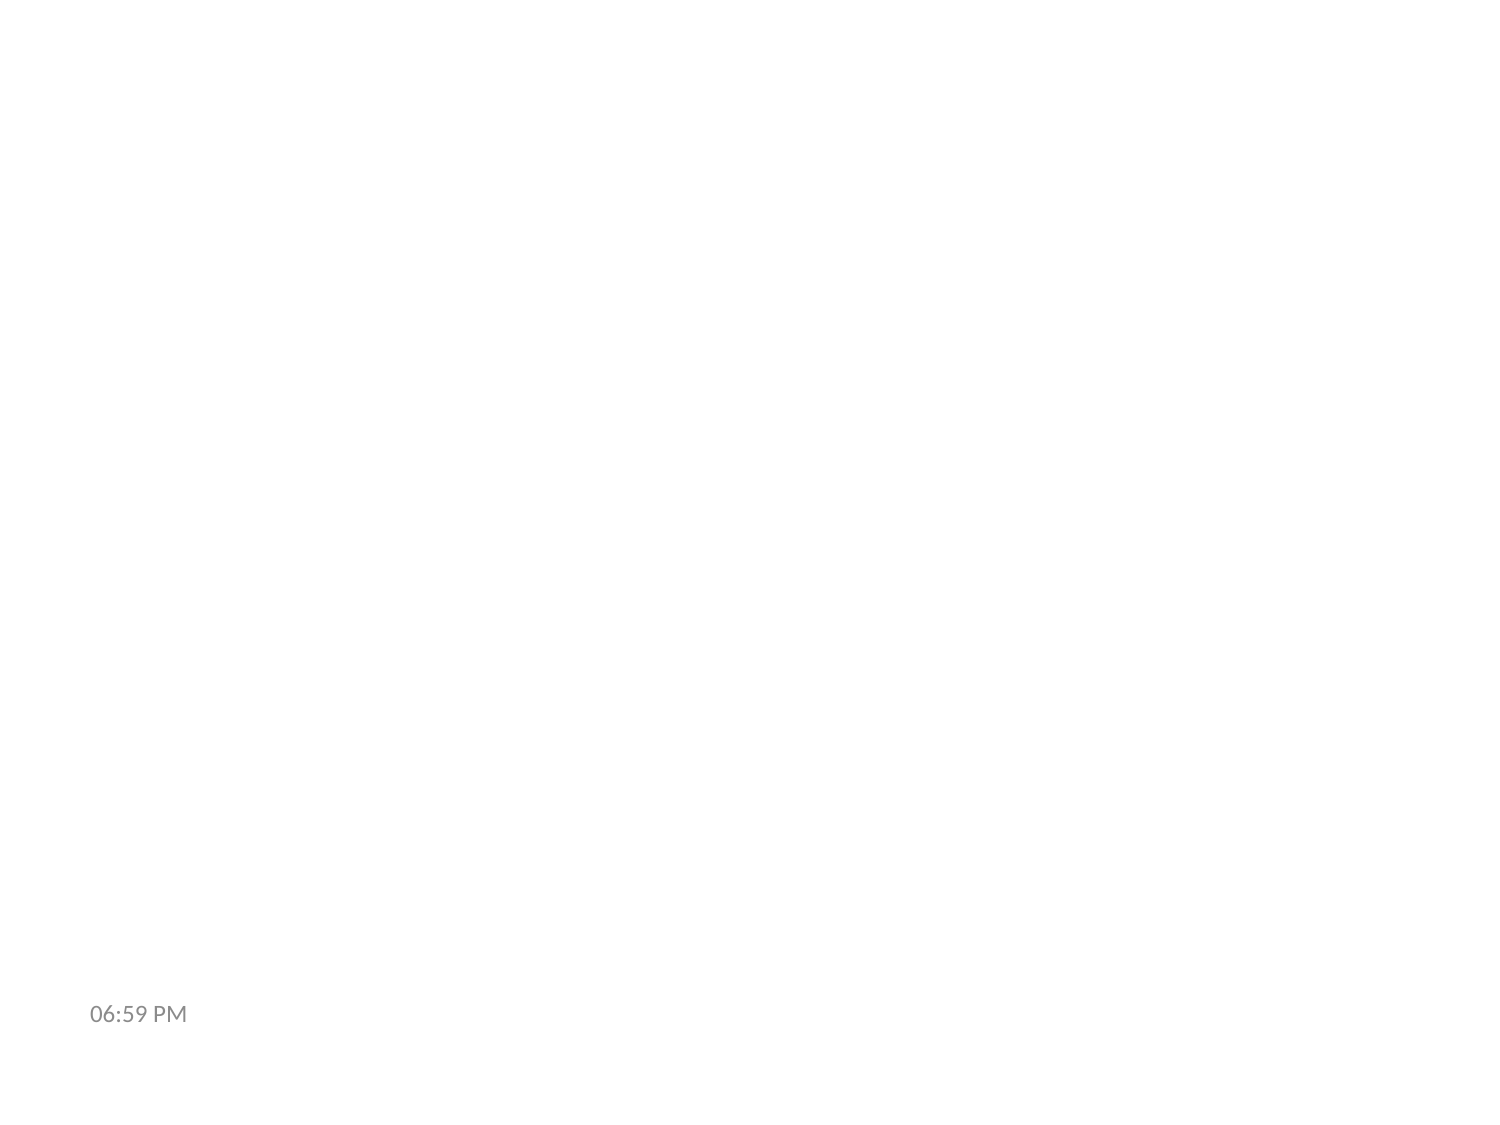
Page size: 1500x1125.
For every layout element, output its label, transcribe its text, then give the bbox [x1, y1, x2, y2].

text_box 3:35 PM [75, 982, 425, 1043]
